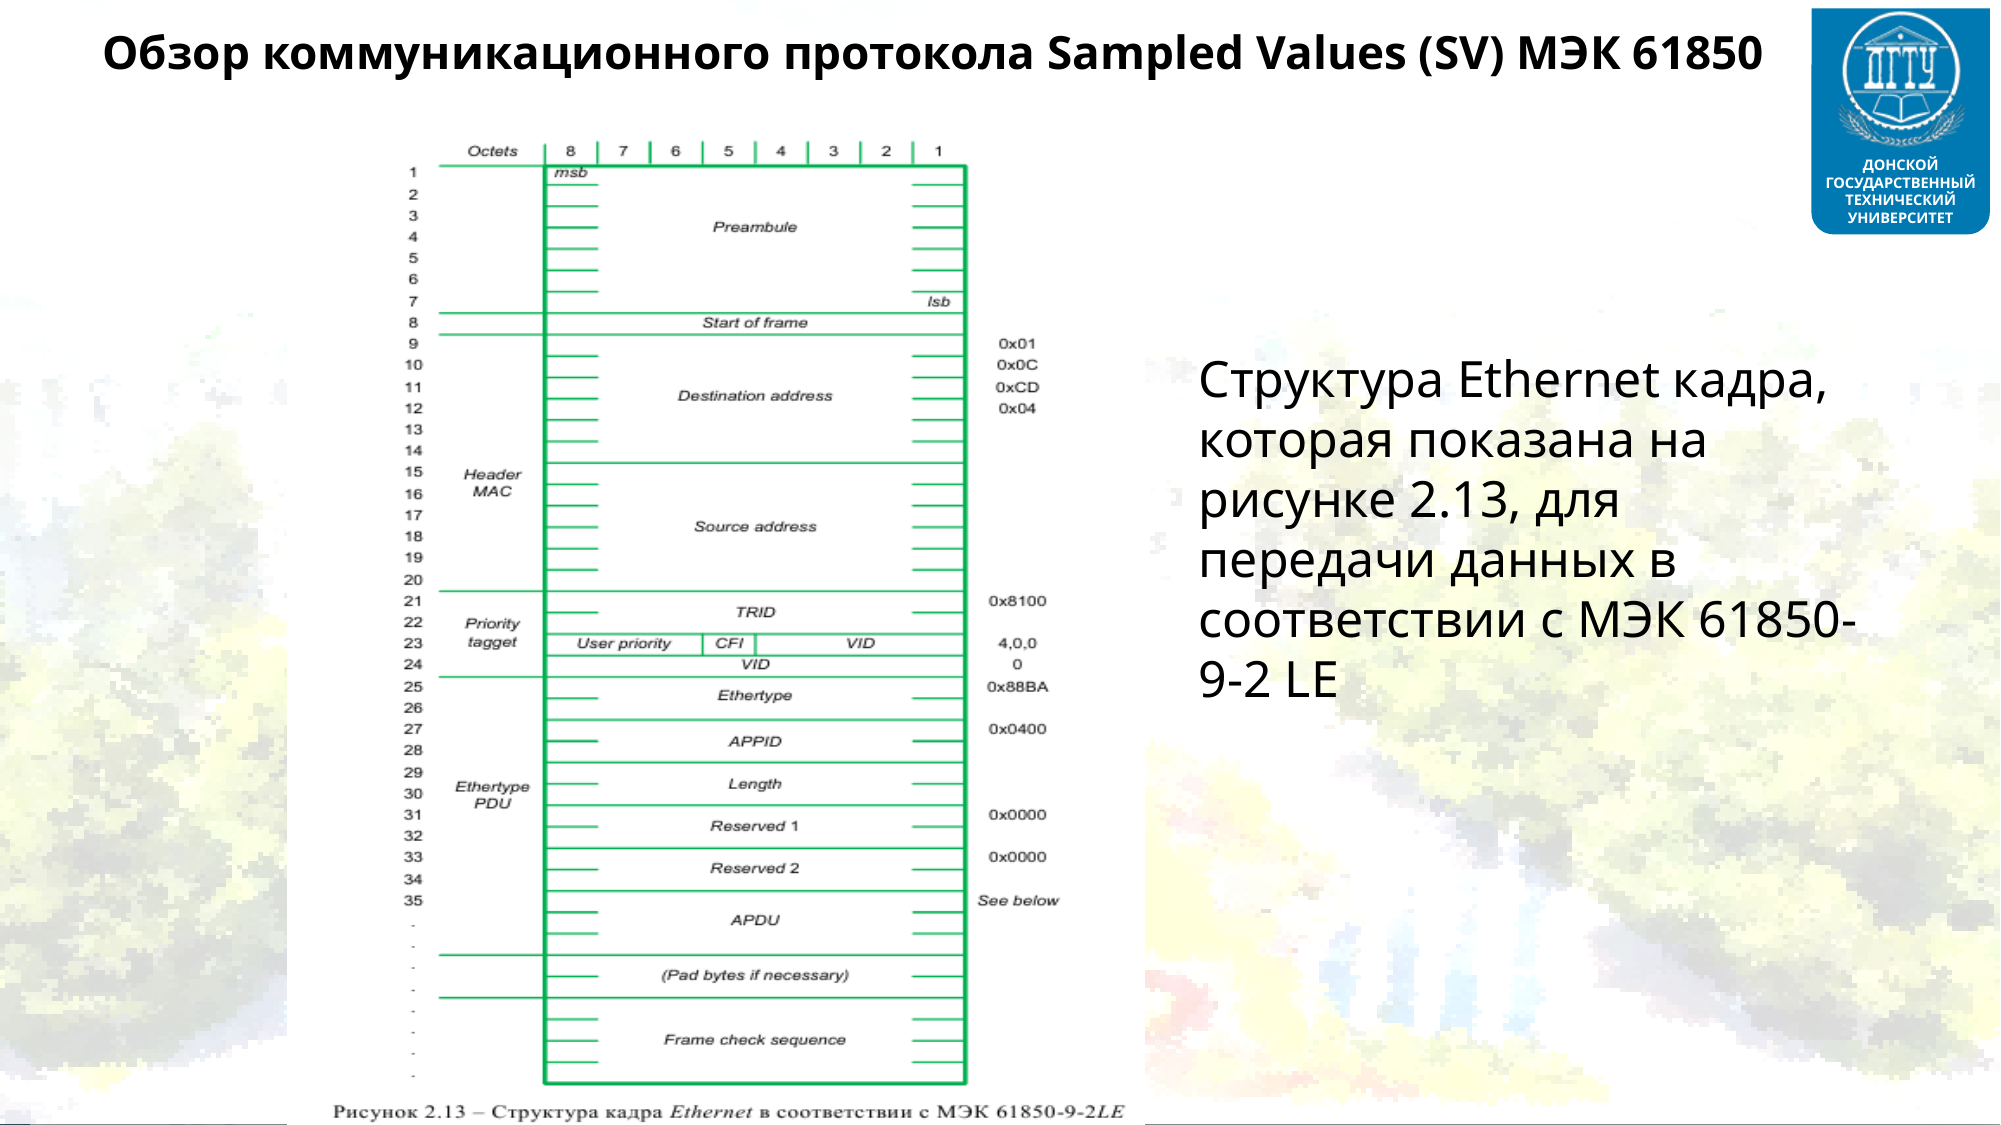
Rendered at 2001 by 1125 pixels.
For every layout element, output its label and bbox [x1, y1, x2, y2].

text_box [1801, 8, 2000, 236]
picture [0, 0, 2000, 1125]
